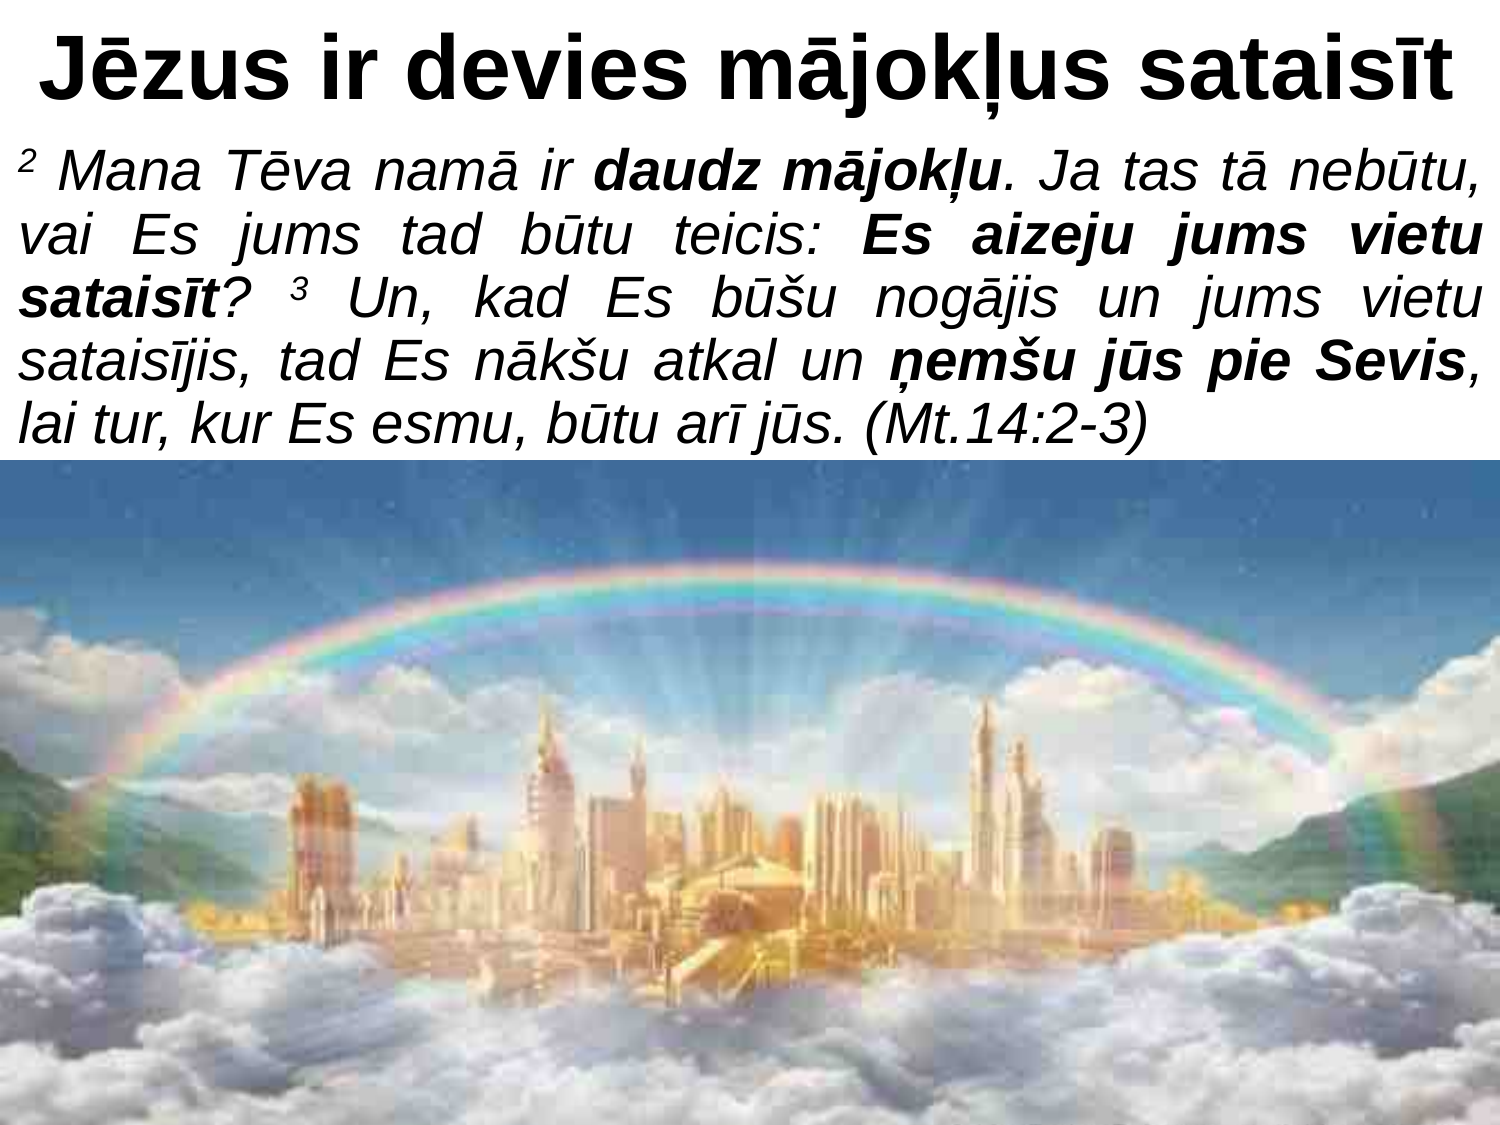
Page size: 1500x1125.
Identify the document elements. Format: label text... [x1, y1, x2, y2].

picture [0, 460, 1500, 1125]
list 2 Mana Tēva namā ir daudz mājokļu. Ja tas tā nebūtu, vai Es jums tad būtu teicis: Es aizeju jums vietu sataisīt? 3 Un, kad Es būšu nogājis un jums vietu sataisījis, tad Es nākšu atkal un ņemšu jūs pie Sevis, lai tur, kur Es esmu, būtu arī jūs. (Mt.14:2-3) [0, 126, 1500, 303]
title Jēzus ir devies mājokļus sataisīt [0, 0, 1500, 126]
